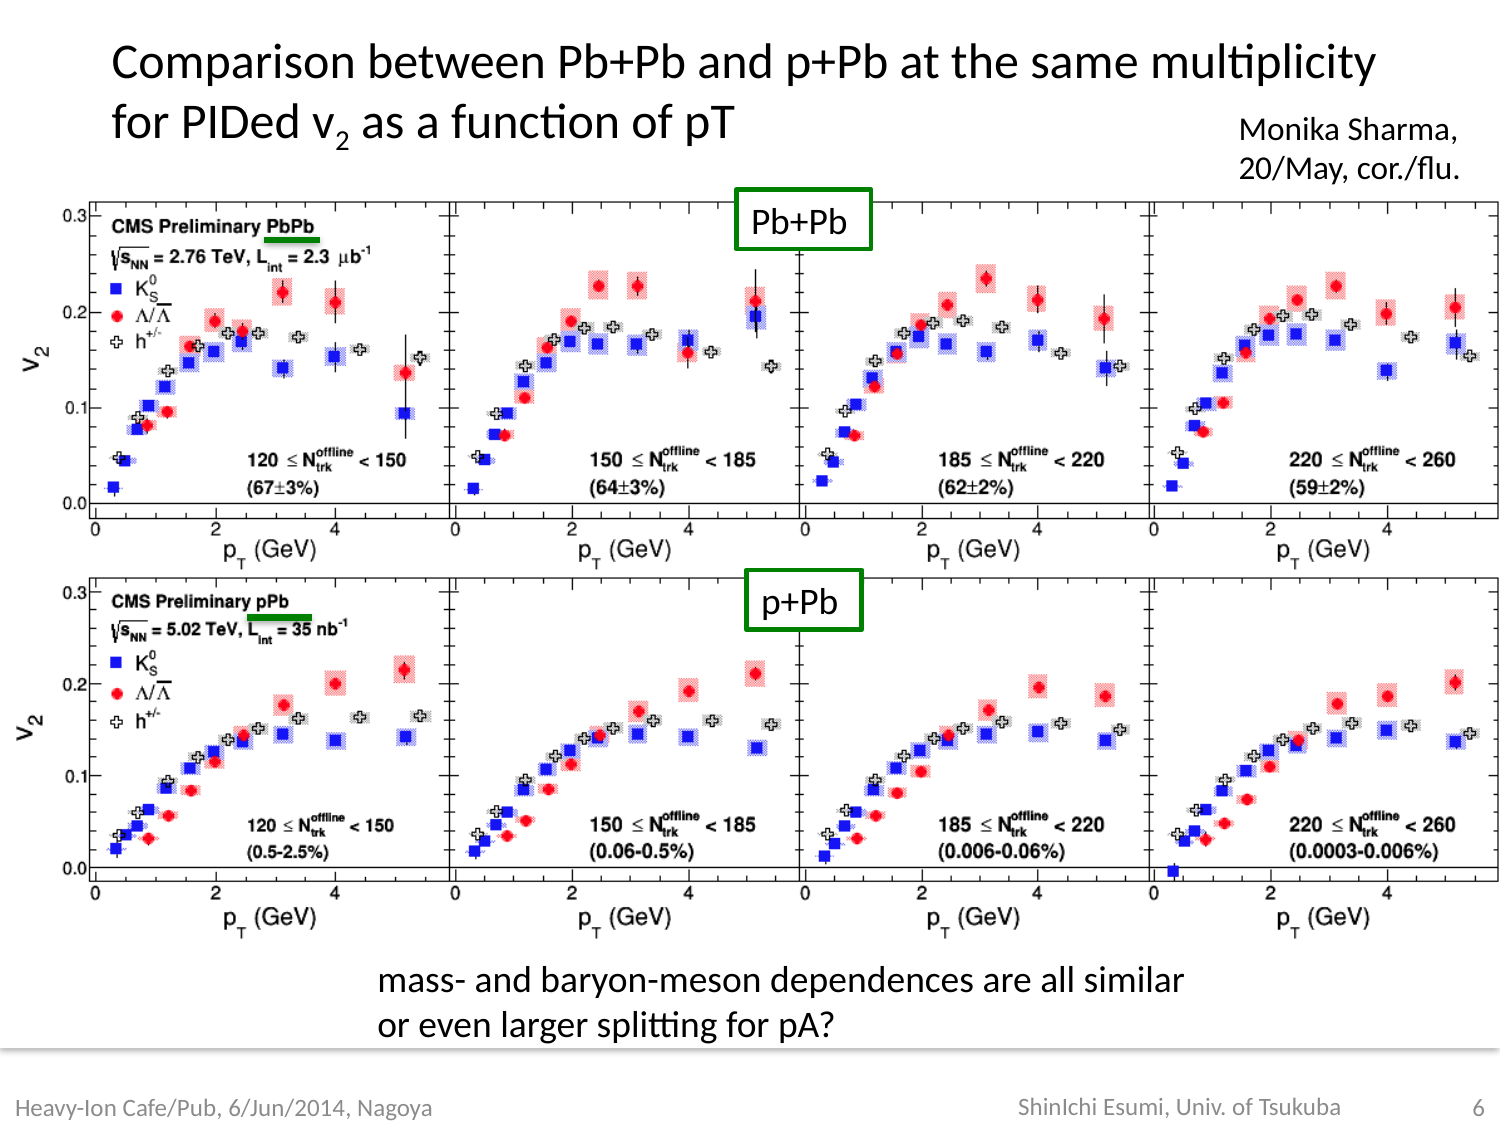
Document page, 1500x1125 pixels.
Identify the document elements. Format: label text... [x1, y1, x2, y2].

text_box Comparison between Pb+Pb and p+Pb at the same multiplicity for PIDed v2 as a function of pT [96, 20, 1459, 164]
slide_number 6 [1393, 1086, 1500, 1125]
text_box Pb+Pb [736, 189, 871, 193]
footer ShinIchi Esumi, Univ. of Tsukuba [966, 1086, 1393, 1125]
text_box Monika SHARMA [0, 1045, 362, 1049]
slide_number Heavy-Ion Cafe/Pub, 6/Jun/2014, Nagoya [0, 1087, 472, 1125]
picture [0, 194, 1500, 1038]
text_box mass- and baryon-meson dependences are all similar or even larger splitting for pA? [362, 1046, 1210, 1053]
text_box Monika SHARMA [1210, 1044, 1500, 1049]
text_box Monika Sharma, 20/May, cor./flu. [1223, 99, 1477, 193]
